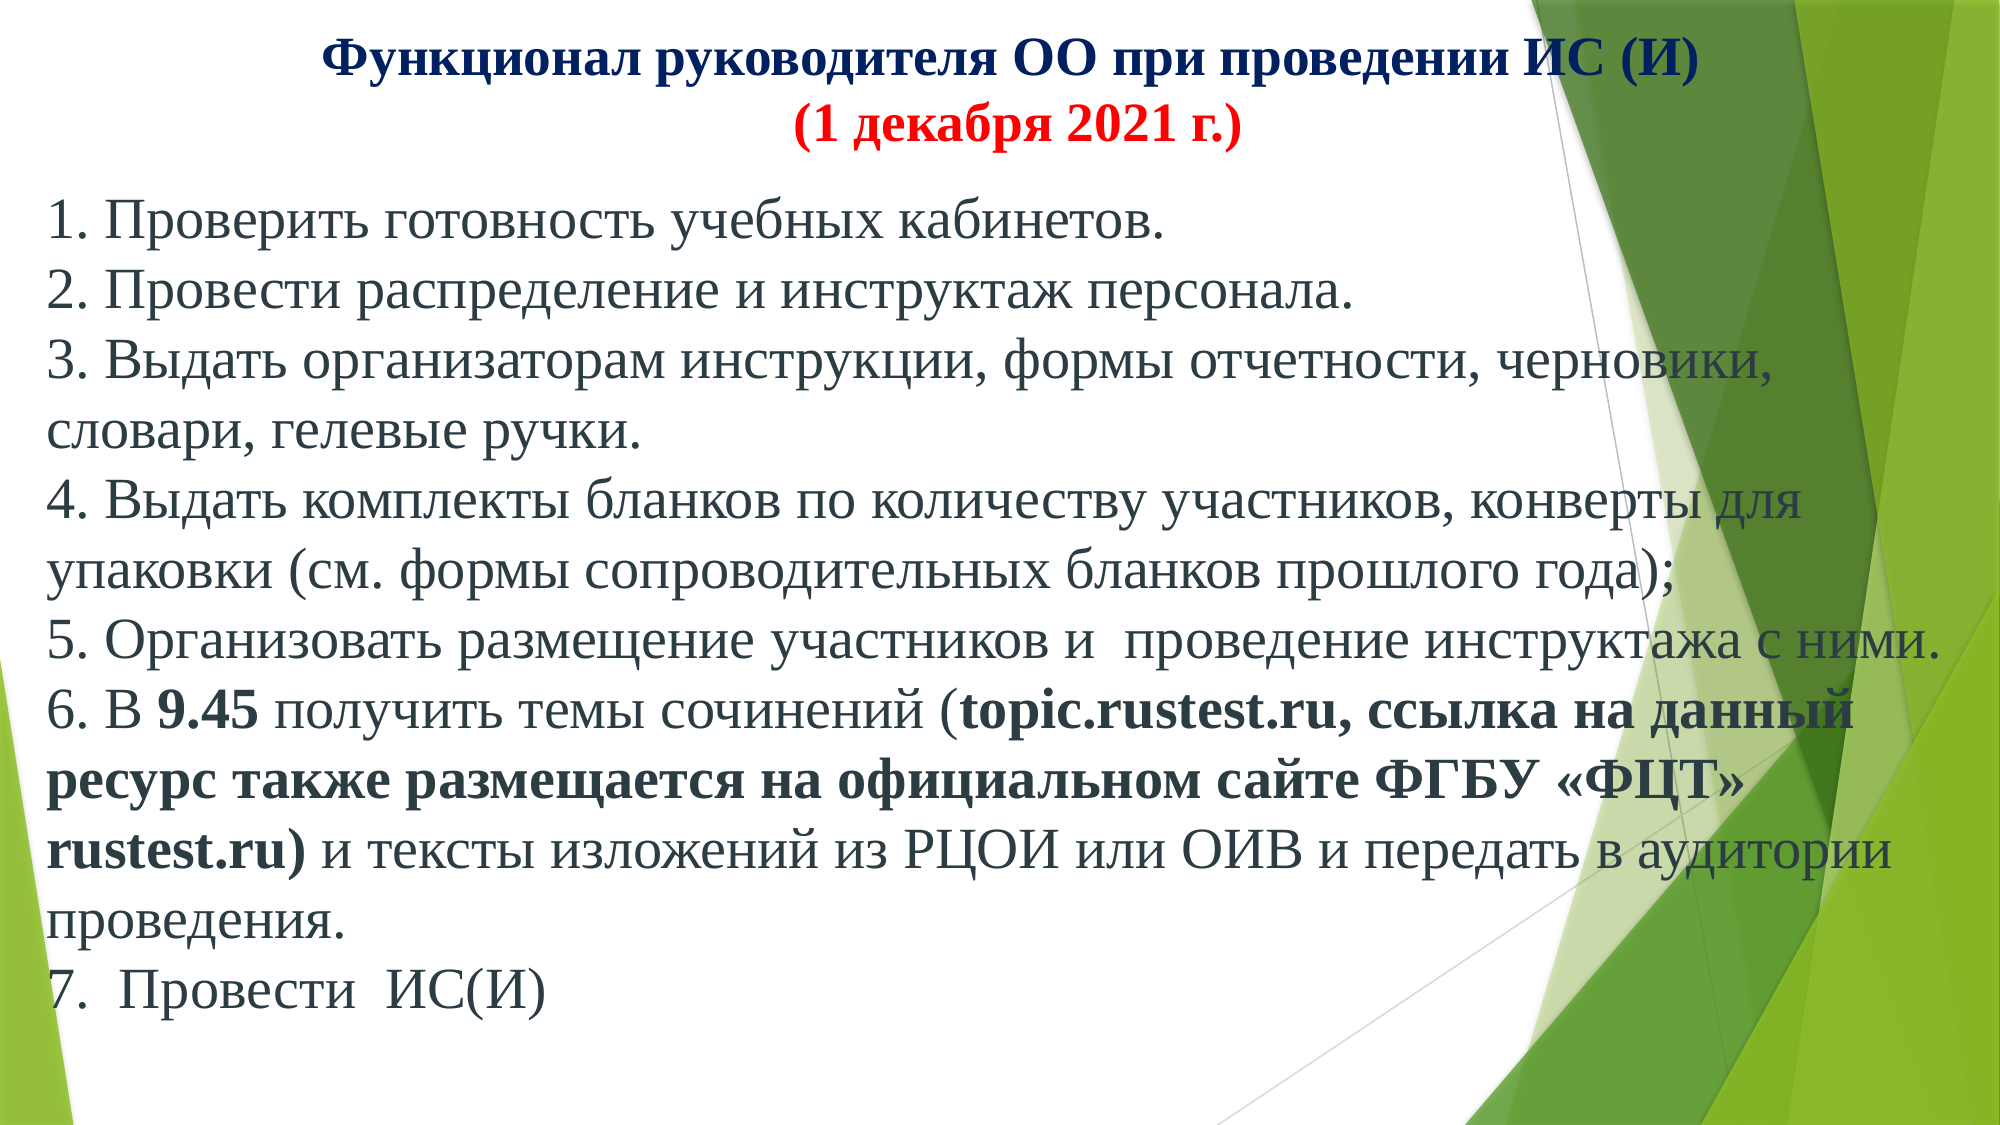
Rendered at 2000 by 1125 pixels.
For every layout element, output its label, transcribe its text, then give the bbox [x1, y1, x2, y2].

title Функционал руководителя ОО при проведении ИС (И) (1 декабря 2021 г.) [66, 12, 1957, 161]
list 1. Проверить готовность учебных кабинетов. 2. Провести распределение и инструктаж персонала. 3. Выдать организаторам инструкции, формы отчетности, черновики, словари, гелевые ручки. 4. Выдать комплекты бланков по количеству участников, конверты для упаковки (см. формы сопроводительных бланков прошлого года); 5. Организовать размещение участников и проведение инструктажа с ними. 6. В 9.45 получить темы сочинений (topic.rustest.ru, ссылка на данный ресурс также размещается на официальном сайте ФГБУ «ФЦТ» rustest.ru) и тексты изложений из РЦОИ или ОИВ и передать в аудитории проведения. 7. Провести ИС(И) [31, 172, 2000, 1083]
